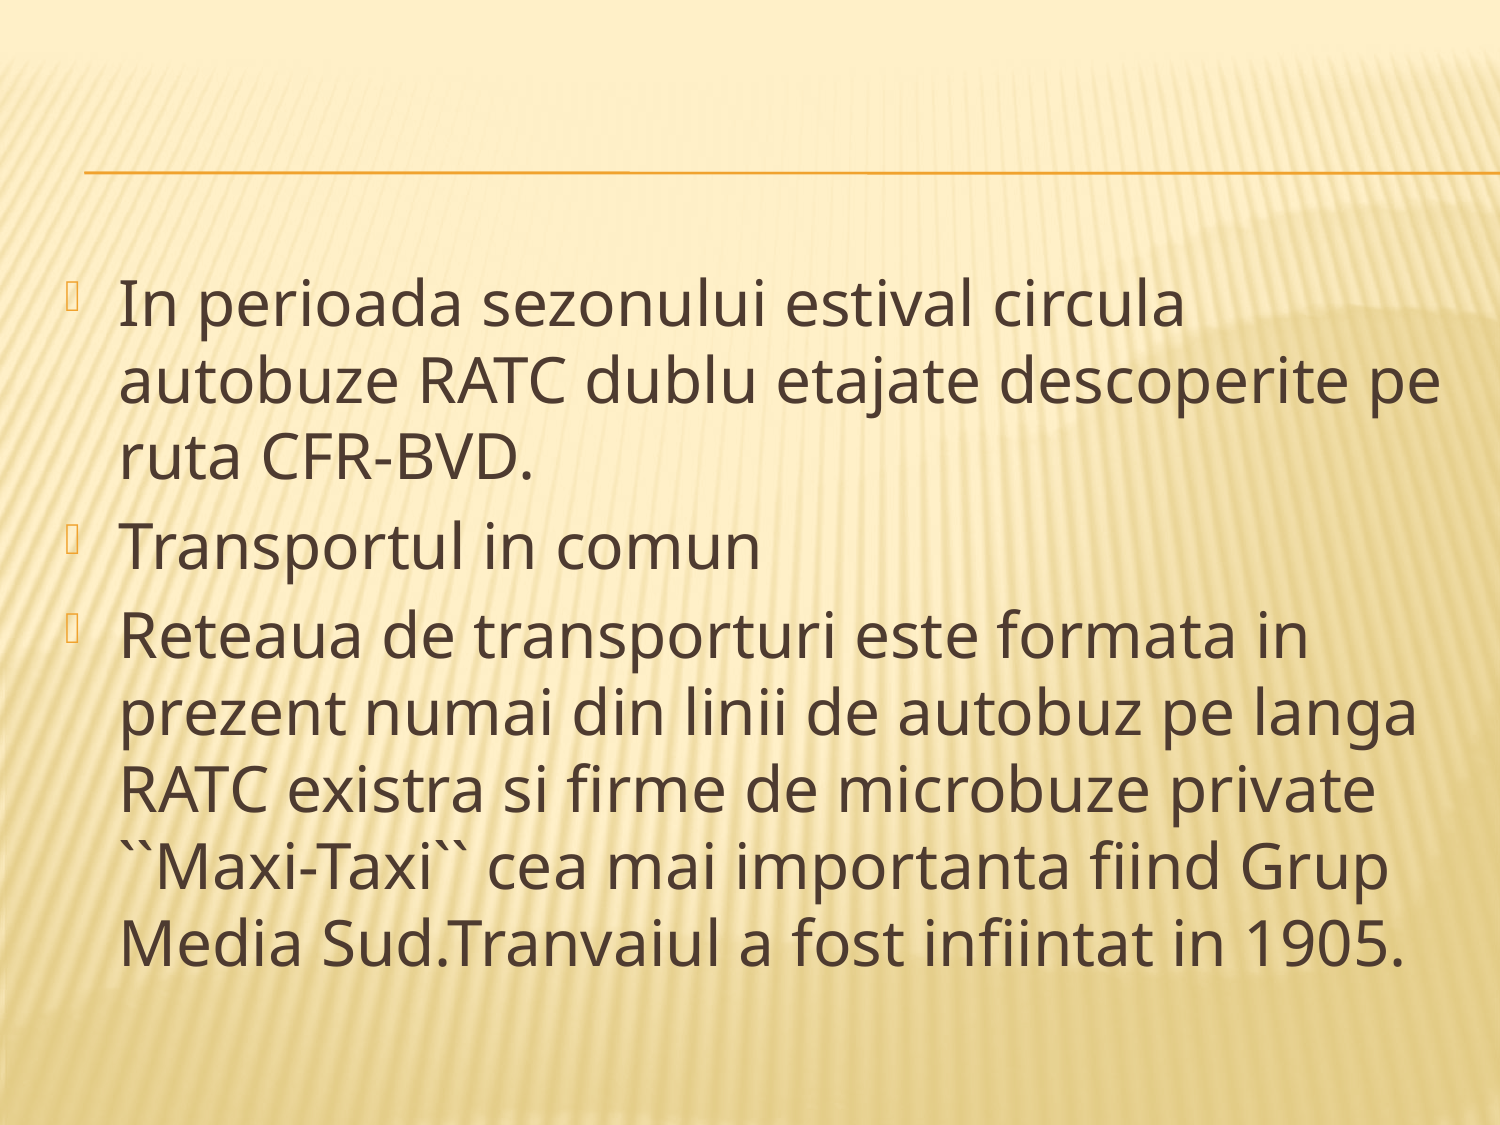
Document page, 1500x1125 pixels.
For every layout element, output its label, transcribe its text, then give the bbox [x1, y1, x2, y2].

list In perioada sezonului estival circula autobuze RATC dublu etajate descoperite pe ruta CFR-BVD. Transportul in comun Reteaua de transporturi este formata in prezent numai din linii de autobuz pe langa RATC existra si firme de microbuze private ``Maxi-Taxi`` cea mai importanta fiind Grup Media Sud.Tranvaiul a fost infiintat in 1905. [50, 254, 1475, 998]
